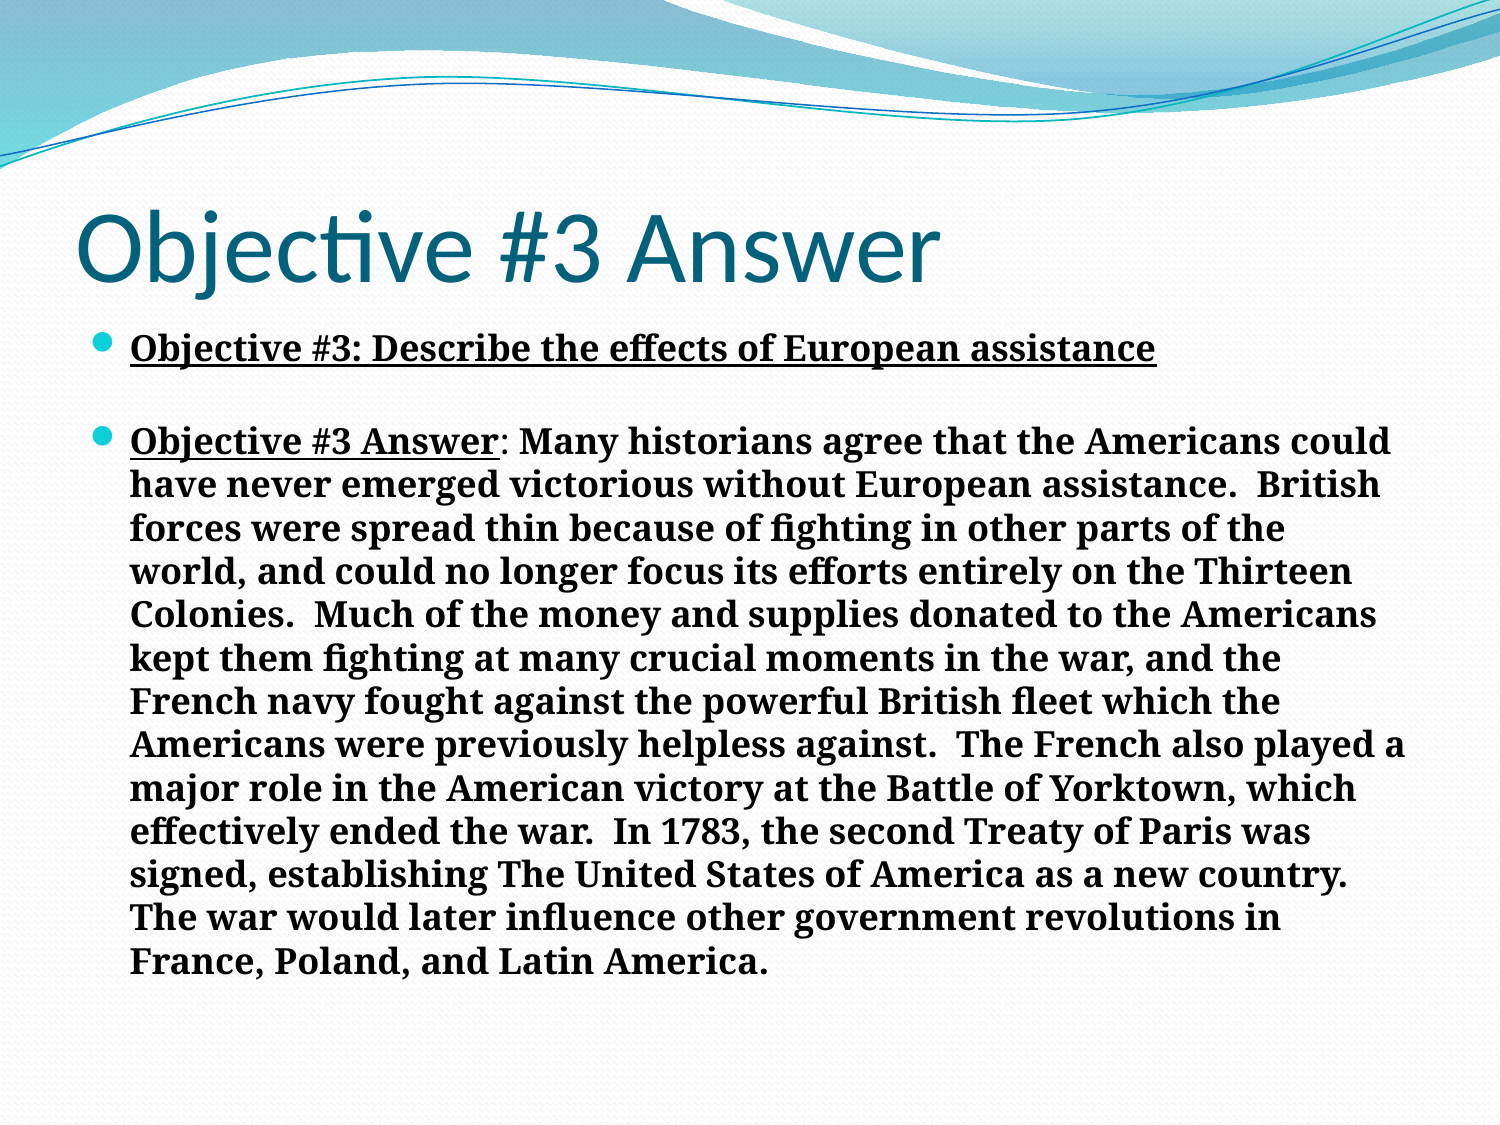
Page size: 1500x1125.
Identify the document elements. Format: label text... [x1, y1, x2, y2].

list Objective #3: Describe the effects of European assistance Objective #3 Answer: Many historians agree that the Americans could have never emerged victorious without European assistance. British forces were spread thin because of fighting in other parts of the world, and could no longer focus its efforts entirely on the Thirteen Colonies. Much of the money and supplies donated to the Americans kept them fighting at many crucial moments in the war, and the French navy fought against the powerful British fleet which the Americans were previously helpless against. The French also played a major role in the American victory at the Battle of Yorktown, which effectively ended the war. In 1783, the second Treaty of Paris was signed, establishing The United States of America as a new country. The war would later influence other government revolutions in France, Poland, and Latin America. [75, 317, 1425, 1038]
title Objective #3 Answer [75, 115, 1425, 303]
